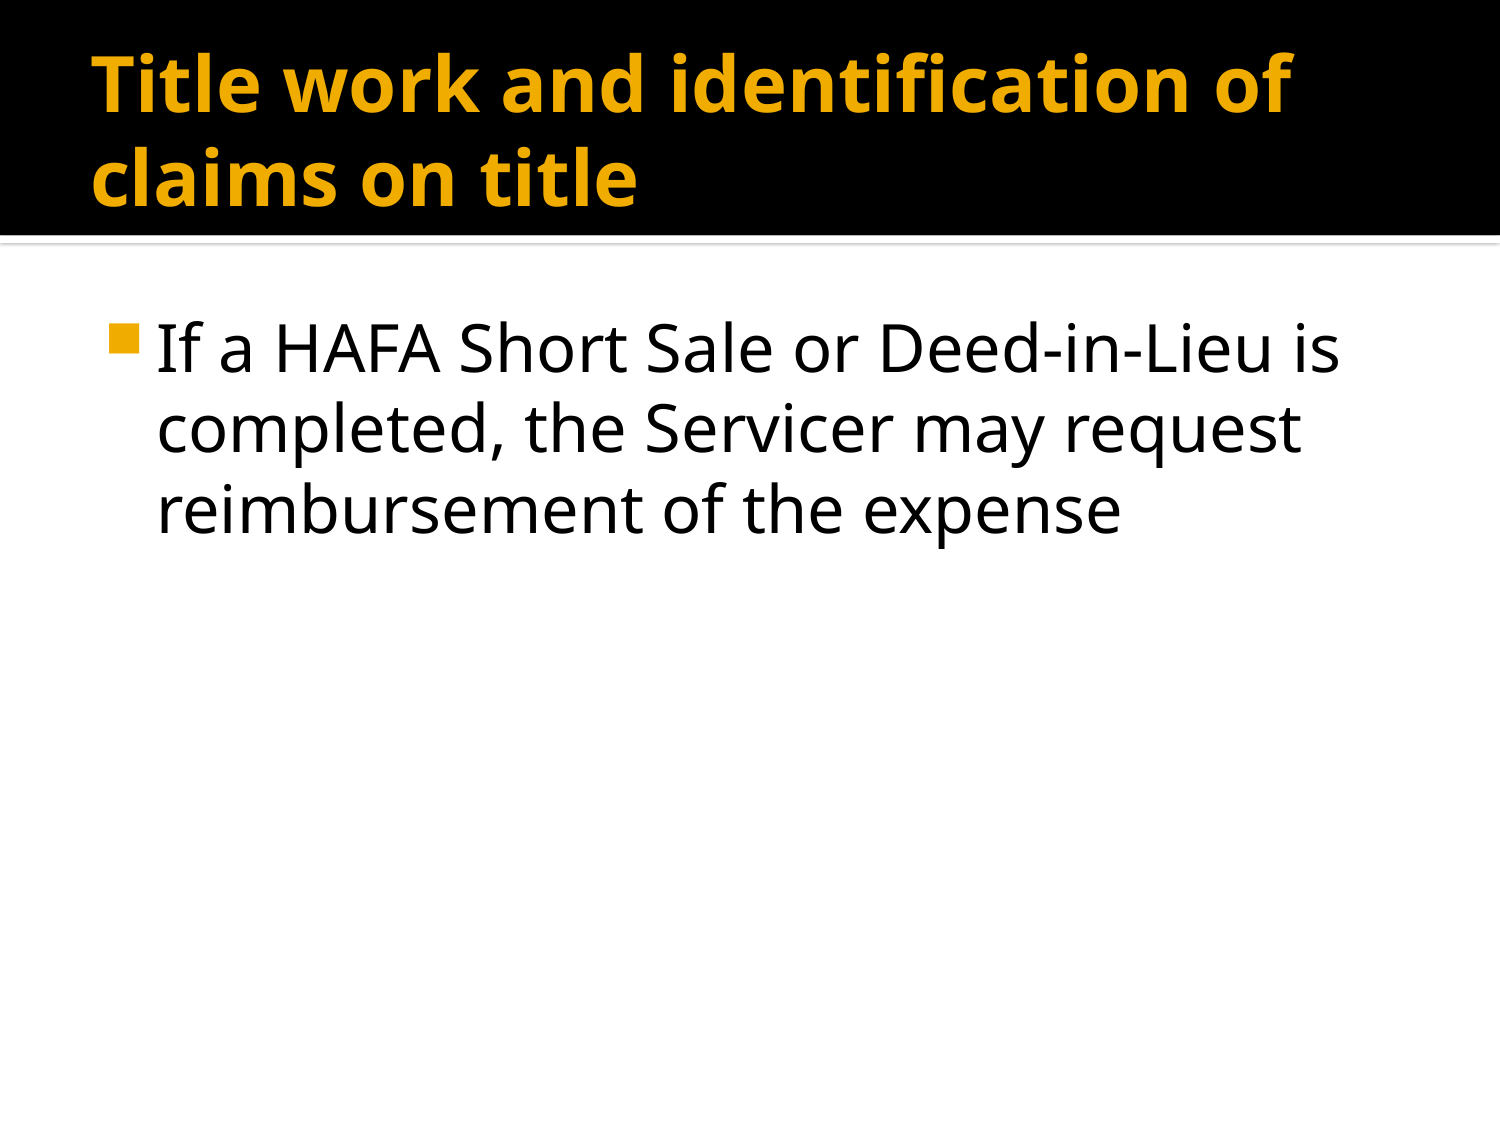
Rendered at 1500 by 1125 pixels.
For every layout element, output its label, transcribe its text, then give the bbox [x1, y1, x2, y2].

title Title work and identification of claims on title [75, 25, 1425, 231]
list If a HAFA Short Sale or Deed-in-Lieu is completed, the Servicer may request reimbursement of the expense [75, 291, 1425, 1050]
